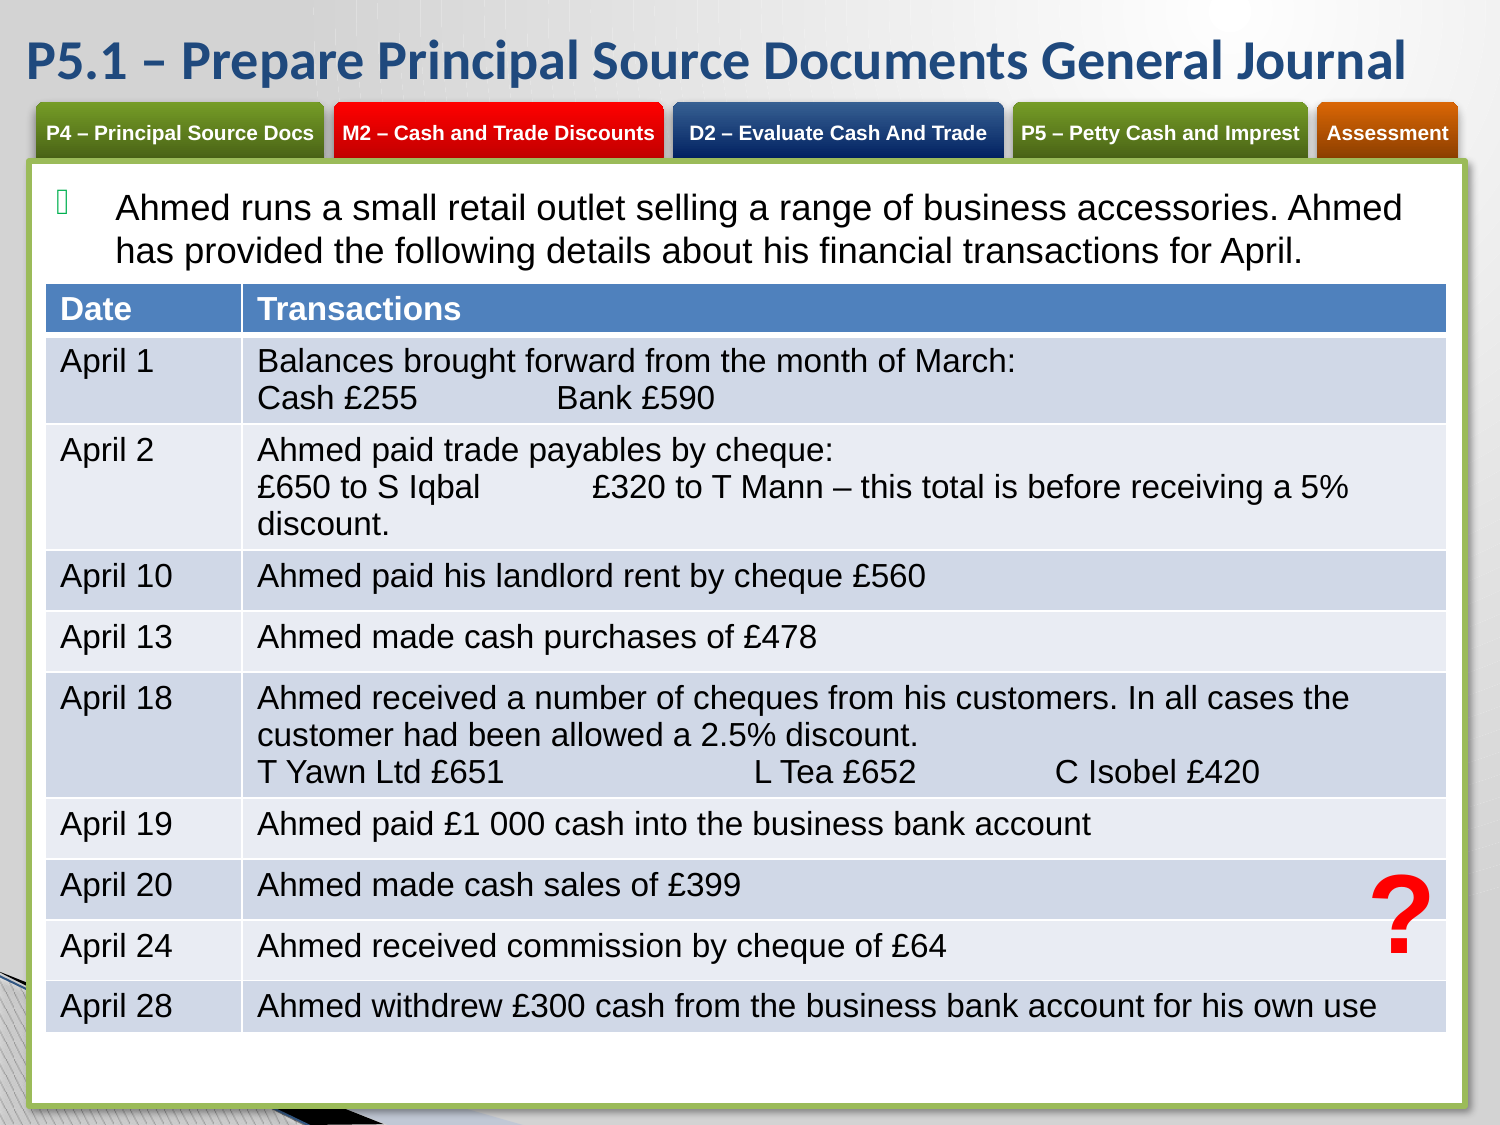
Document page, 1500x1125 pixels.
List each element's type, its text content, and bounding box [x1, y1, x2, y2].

table_cell Ahmed received a number of cheques from his customers. In all cases the customer had been allowed a 2.5% discount. T Yawn Ltd £651 L Tea £652 C Isobel £420 [243, 673, 1446, 797]
table_header Transactions [243, 284, 1446, 332]
table_cell Ahmed made cash purchases of £478 [243, 612, 1446, 671]
table_cell Ahmed received commission by cheque of £64 [243, 921, 1352, 980]
text_box ? [1352, 834, 1452, 984]
table_header Date [46, 284, 241, 332]
table_cell Ahmed paid trade payables by cheque: £650 to S Iqbal £320 to T Mann – this total is before receiving a 5% discount. [243, 425, 1446, 549]
picture [281, 1114, 303, 1125]
table_cell Ahmed paid his landlord rent by cheque £560 [243, 551, 1446, 610]
table_cell April 18 [46, 673, 241, 797]
table_cell April 2 [46, 425, 241, 549]
table_cell April 20 [46, 860, 241, 919]
table_cell Balances brought forward from the month of March: Cash £255 Bank £590 [243, 338, 1446, 423]
table_cell April 13 [46, 612, 241, 671]
text_box Ahmed runs a small retail outlet selling a range of business accessories. Ahmed has provided the following details about his financial transactions for April. [41, 176, 1447, 279]
table_cell April 28 [46, 981, 241, 1032]
title P5.1 – Prepare Principal Source Documents General Journal [11, 11, 1465, 102]
table_cell April 24 [46, 921, 241, 980]
table_cell April 19 [46, 799, 241, 858]
table_cell Ahmed withdrew £300 cash from the business bank account for his own use [243, 981, 1446, 1032]
table_cell April 1 [46, 338, 241, 423]
table_cell April 10 [46, 551, 241, 610]
table_cell Ahmed paid £1 000 cash into the business bank account [243, 799, 1446, 858]
table_cell Ahmed made cash sales of £399 [243, 860, 1352, 919]
